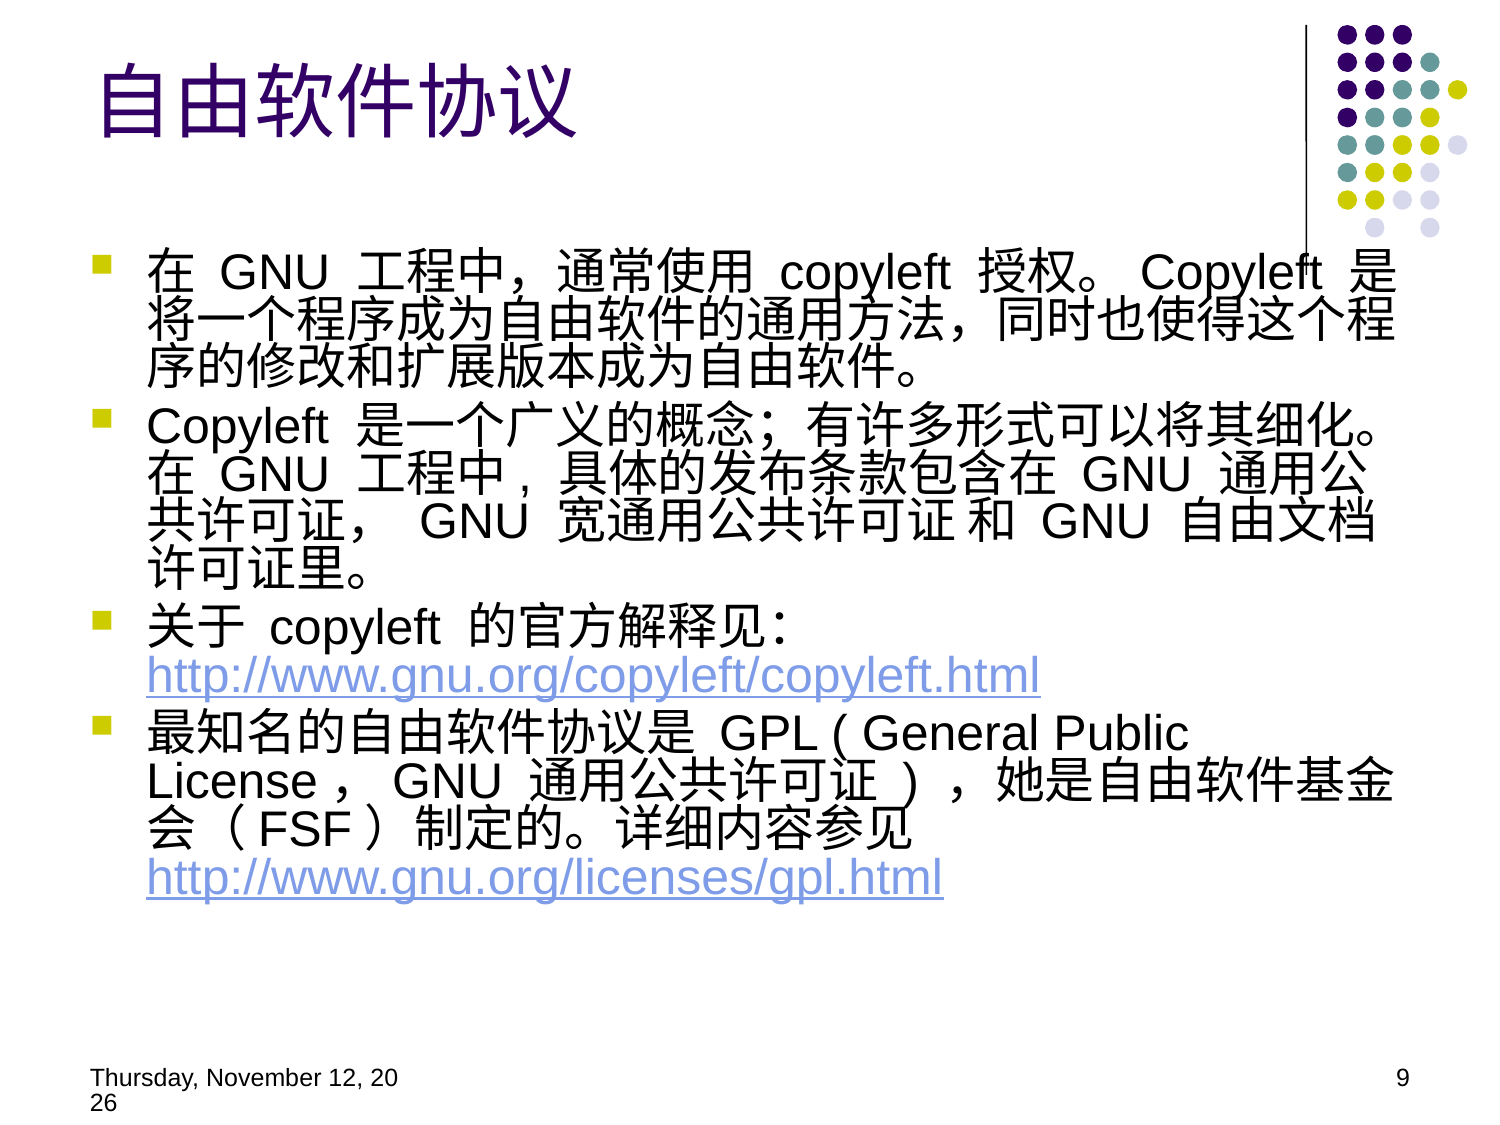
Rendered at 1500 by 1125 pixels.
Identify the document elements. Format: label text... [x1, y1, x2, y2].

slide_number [75, 1024, 425, 1100]
title 自由软件协议 [76, 42, 1428, 230]
text_box 在 GNU 工程中，通常使用 copyleft 授权。Copyleft 是将一个程序成为自由软件的通用方法，同时也使得这个程序的修改和扩展版本成为自由软件。 Copyleft 是一个广义的概念；有许多形式可以将其细化。在 GNU 工程中, 具体的发布条款包含在 GNU 通用公共许可证， GNU 宽通用公共许可证 和 GNU 自由文档许可证里。 关于 copyleft 的官方解释见：http://www.gnu.org/copyleft/copyleft.html 最知名的自由软件协议是 GPL ( General Public License，GNU 通用公共许可证 ) ，她是自由软件基金会（FSF）制定的。详细内容参见 http://www.gnu.org/licenses/gpl.html [74, 243, 1425, 988]
slide_number 9 [1074, 1024, 1425, 1100]
